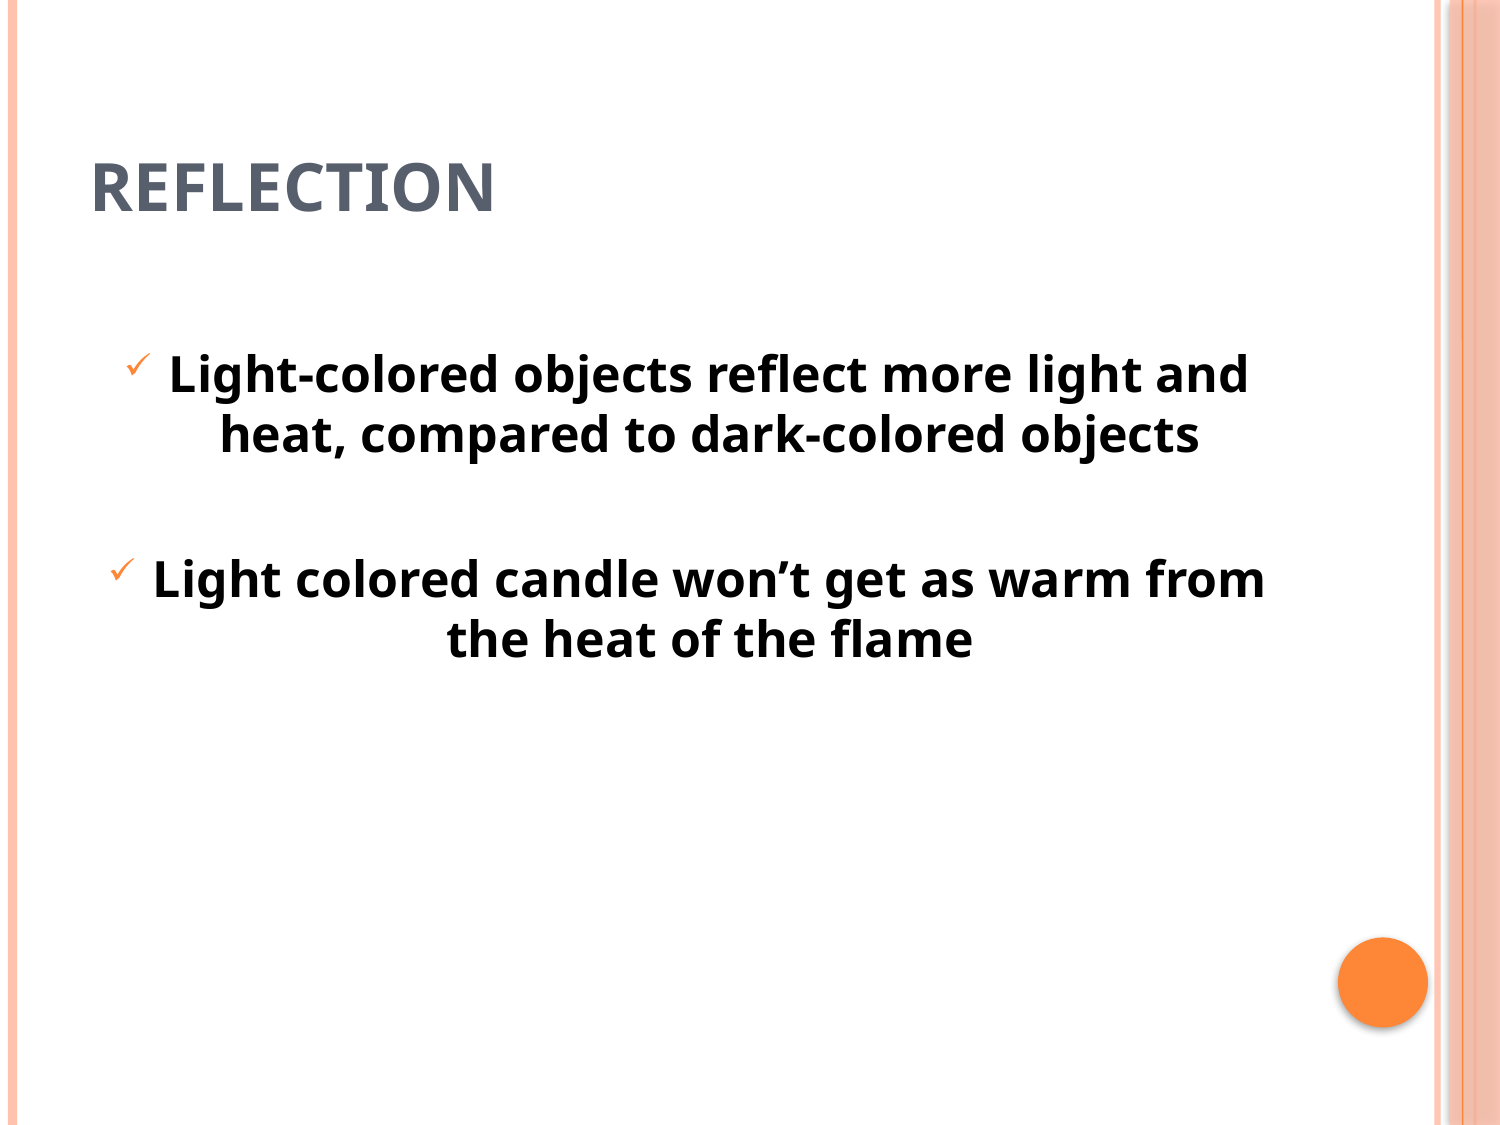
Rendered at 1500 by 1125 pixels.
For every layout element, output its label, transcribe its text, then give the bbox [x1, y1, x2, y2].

title reflection [75, 45, 1300, 233]
list Light-colored objects reflect more light and heat, compared to dark-colored objects Light colored candle won’t get as warm from the heat of the flame [75, 262, 1300, 1062]
